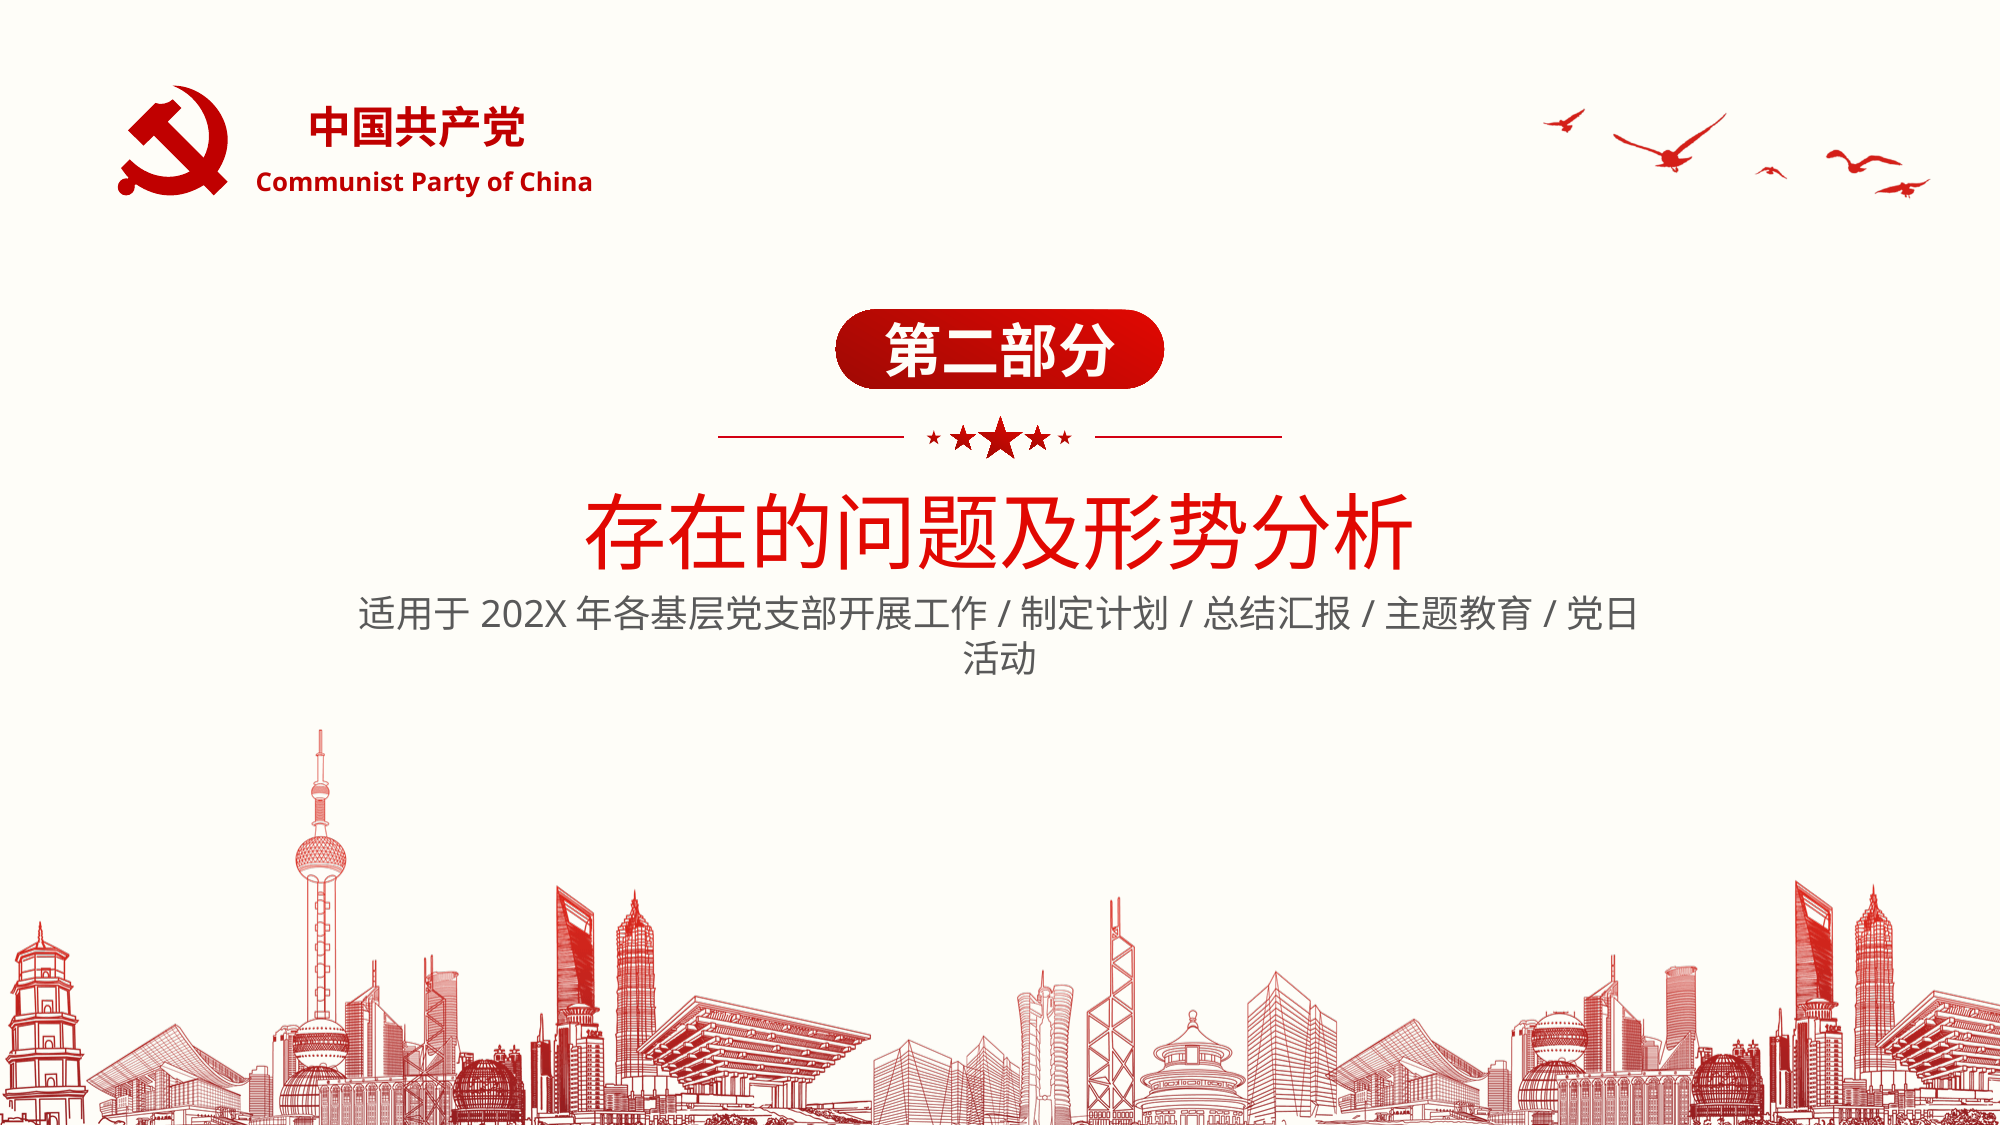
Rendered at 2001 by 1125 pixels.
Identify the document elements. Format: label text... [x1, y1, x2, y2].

text_box Communist Party of China [240, 158, 609, 205]
text_box 中国共产党 [223, 92, 610, 160]
text_box [117, 85, 228, 196]
picture [0, 707, 2000, 1125]
picture [1520, 76, 1961, 223]
text_box 适用于202X年各基层党支部开展工作/制定计划/总结汇报/主题教育/党日活动 [335, 603, 1665, 666]
text_box 第二部分 [835, 309, 1165, 389]
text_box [718, 416, 1282, 459]
text_box 存在的问题及形势分析 [464, 474, 1536, 587]
